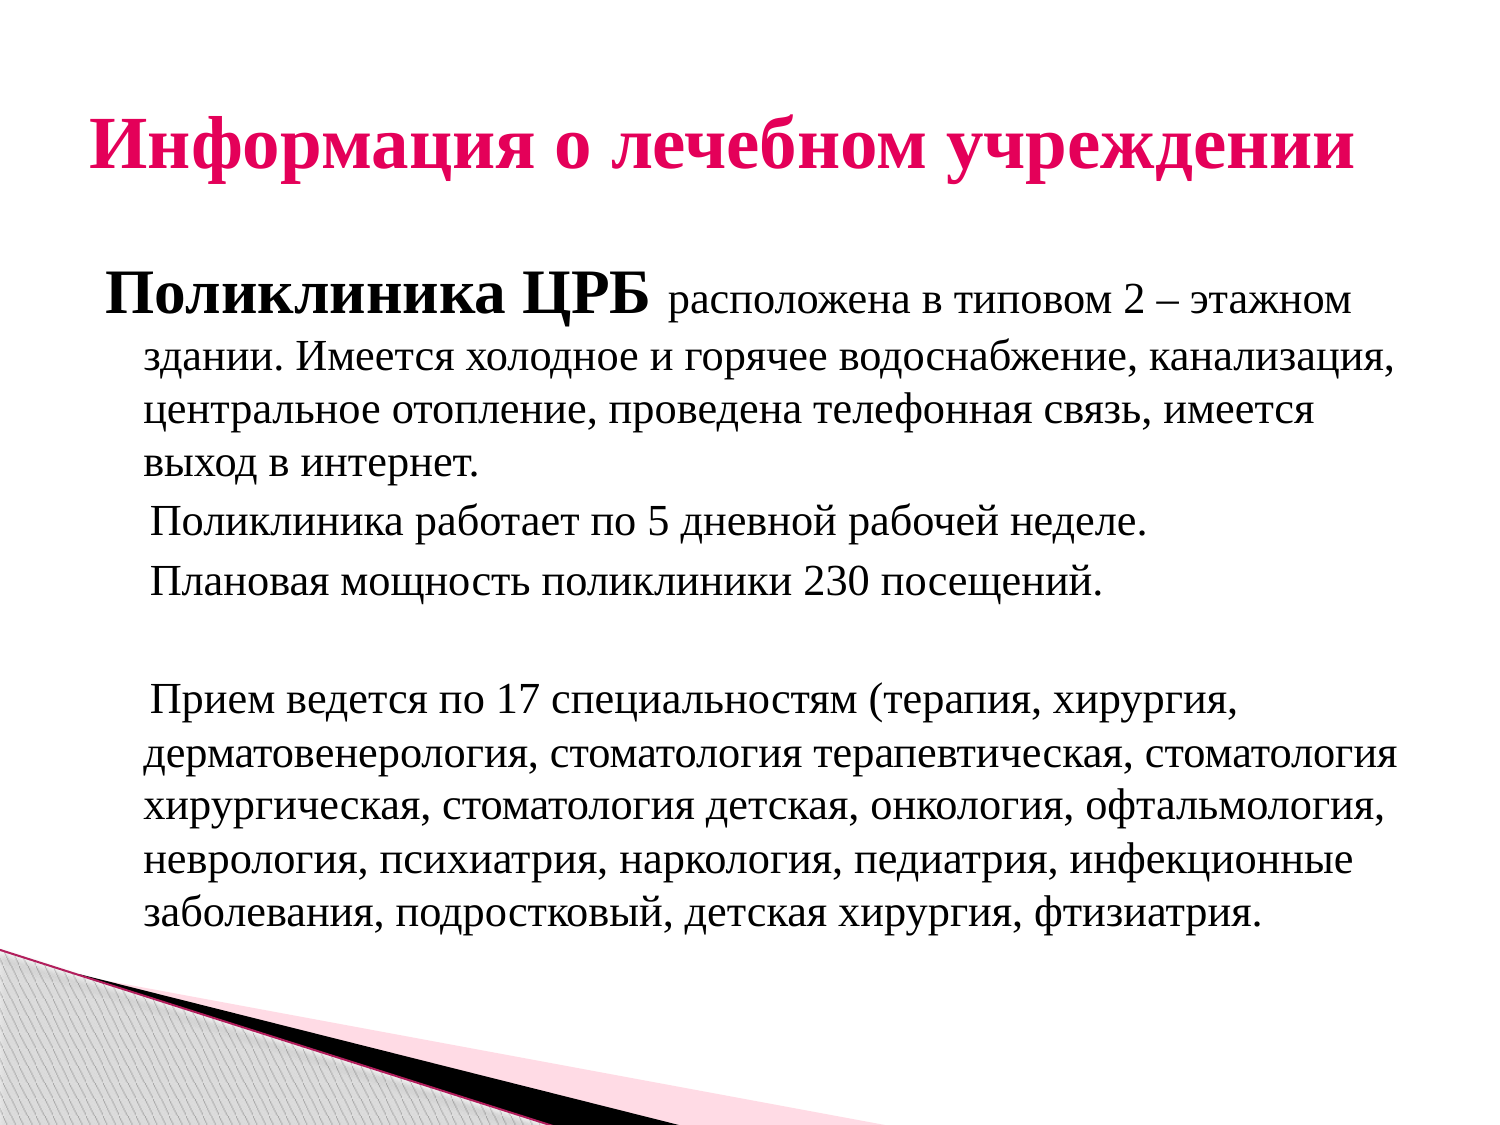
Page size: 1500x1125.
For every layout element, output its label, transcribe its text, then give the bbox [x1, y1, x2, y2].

list Поликлиника ЦРБ расположена в типовом 2 – этажном здании. Имеется холодное и горячее водоснабжение, канализация, центральное отопление, проведена телефонная связь, имеется выход в интернет. Поликлиника работает по 5 дневной рабочей неделе. Плановая мощность поликлиники 230 посещений. Прием ведется по 17 специальностям (терапия, хирургия, дерматовенерология, стоматология терапевтическая, стоматология хирургическая, стоматология детская, онкология, офтальмология, неврология, психиатрия, наркология, педиатрия, инфекционные заболевания, подростковый, детская хирургия, фтизиатрия. [75, 243, 1425, 986]
title Информация о лечебном учреждении [75, 45, 1425, 233]
